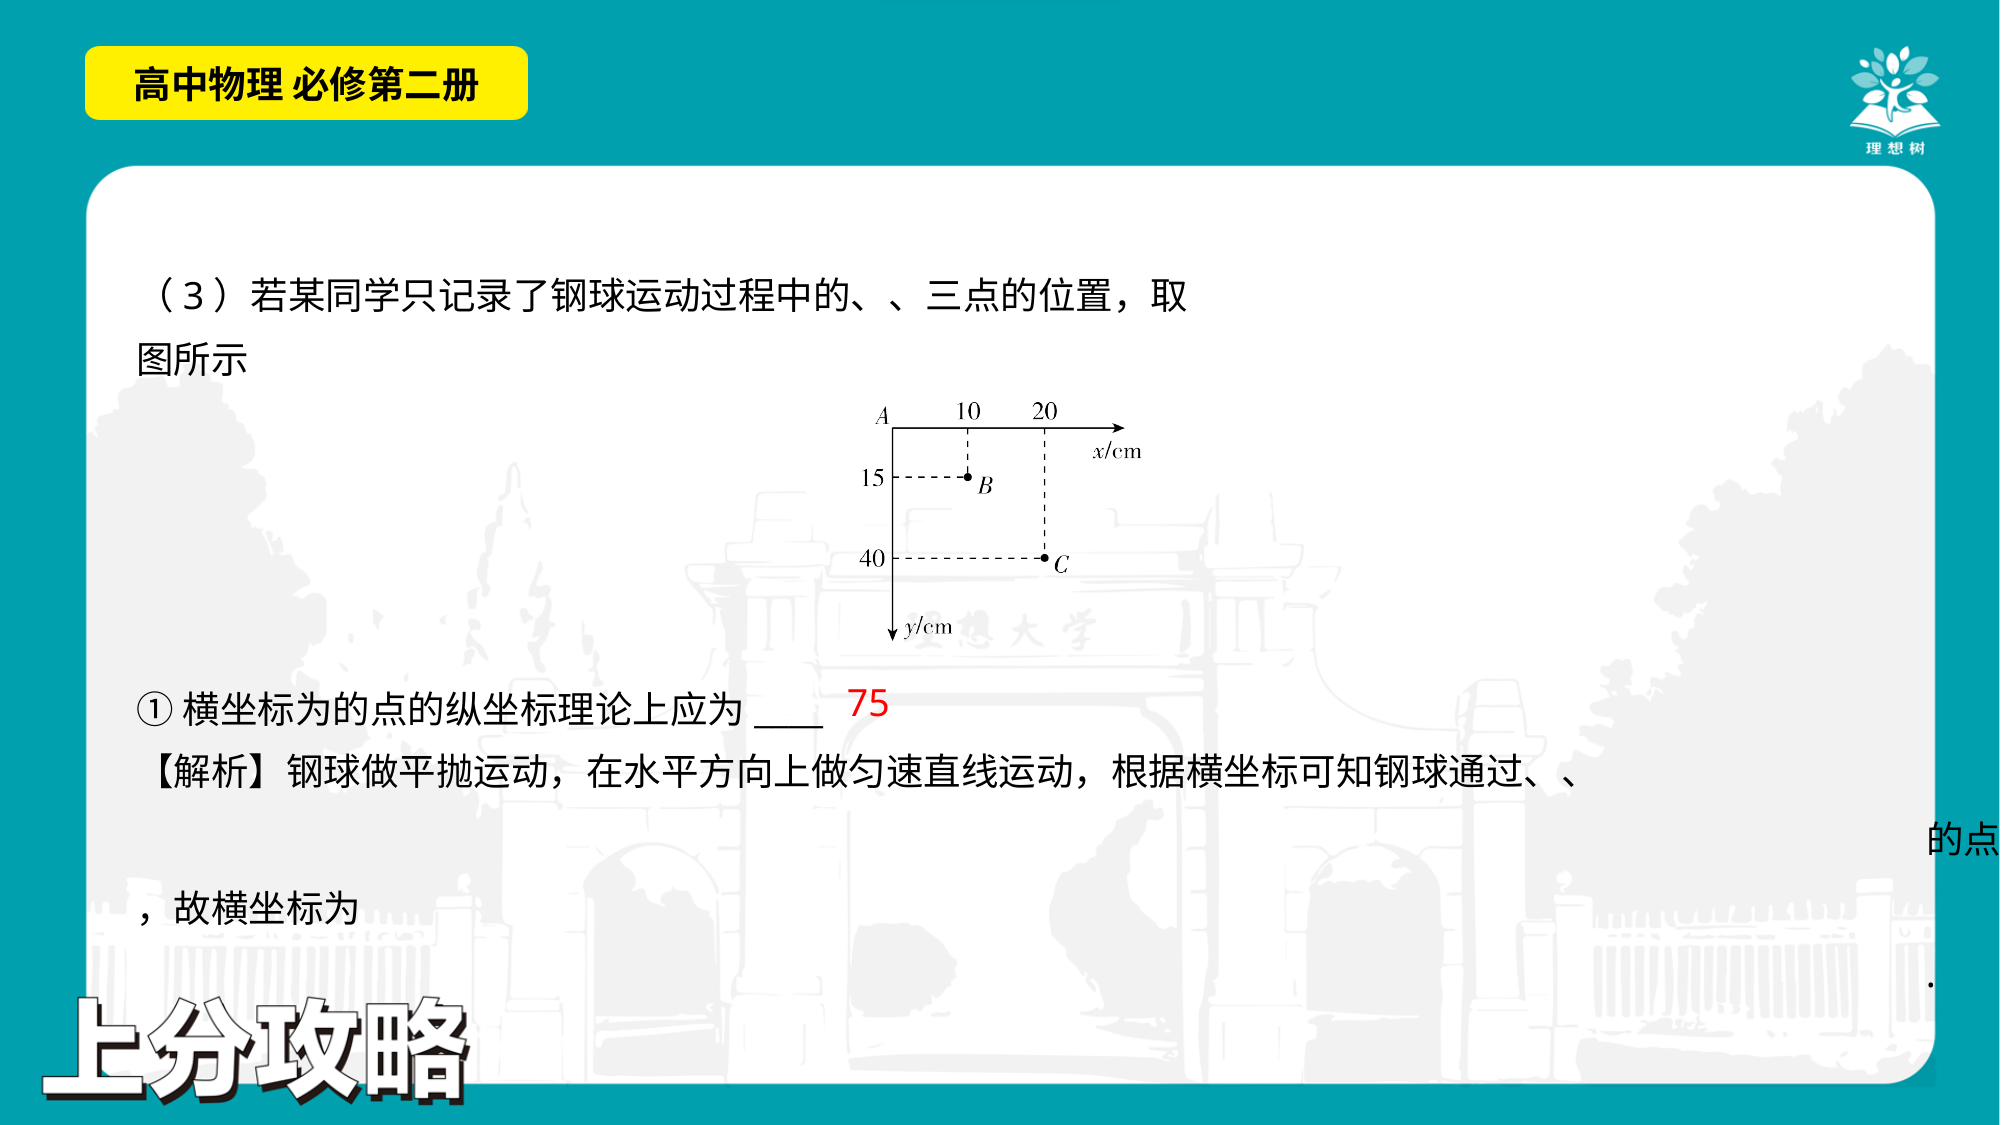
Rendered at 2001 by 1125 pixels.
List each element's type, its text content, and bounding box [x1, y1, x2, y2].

text_box 75 [832, 657, 904, 717]
picture [0, 0, 2000, 1125]
